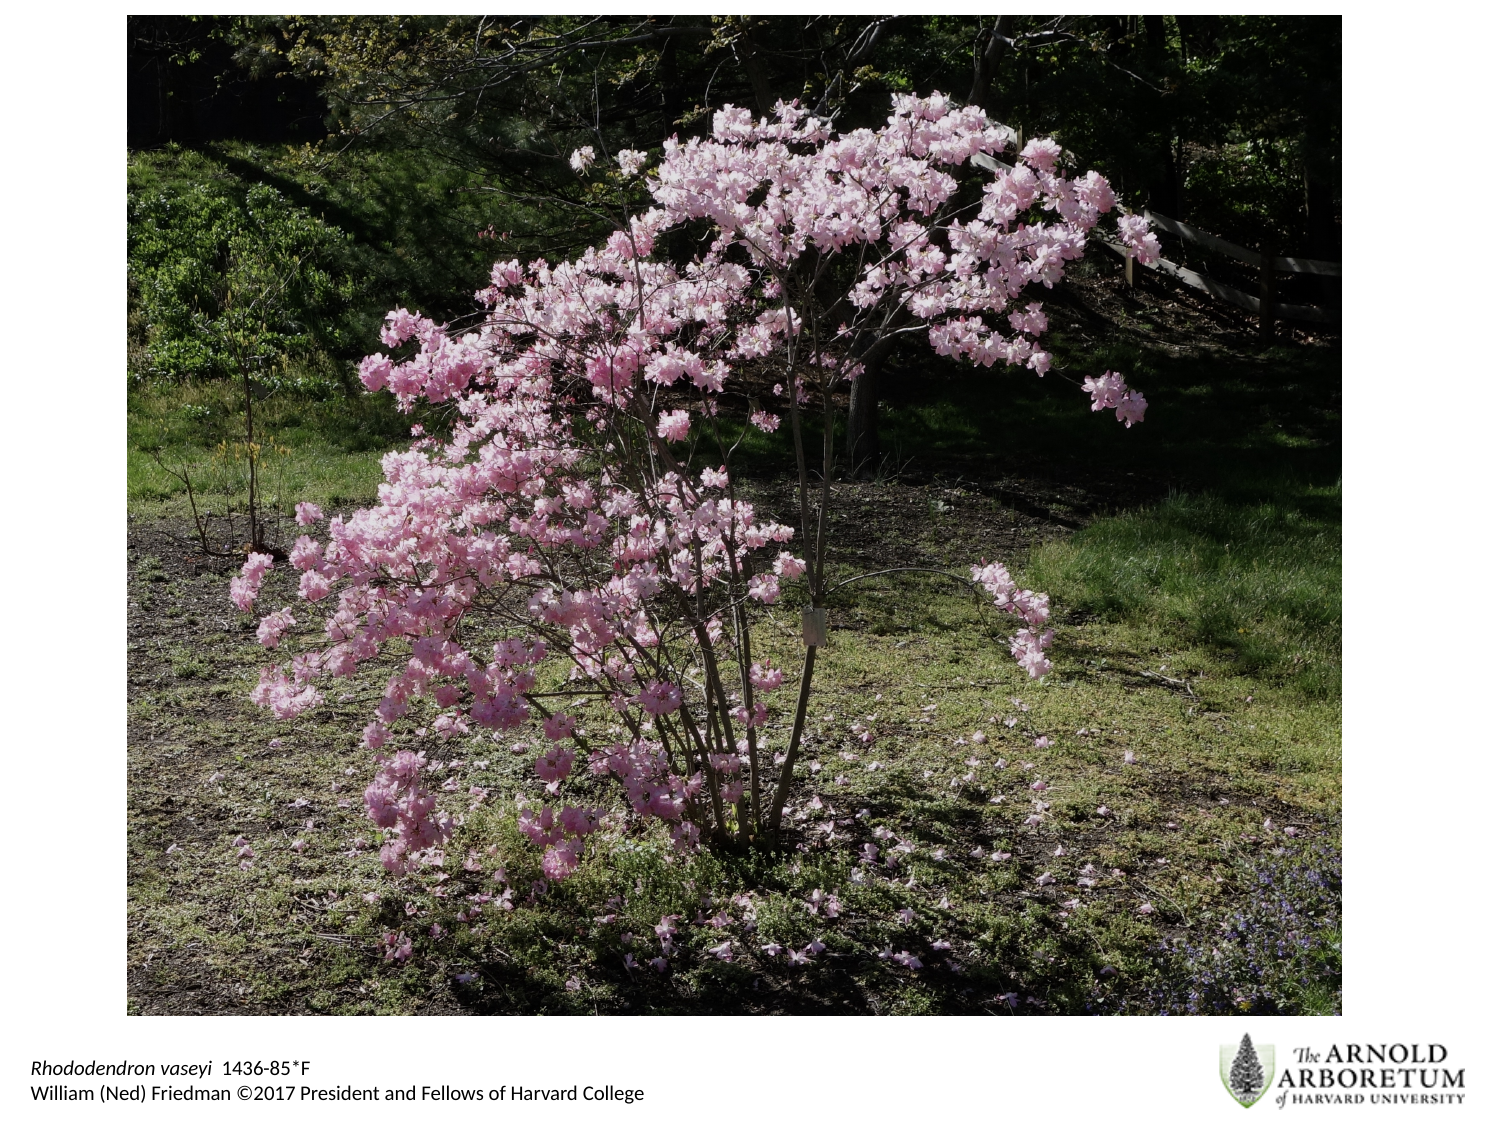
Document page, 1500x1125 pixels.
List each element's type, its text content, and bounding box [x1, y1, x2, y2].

picture [1218, 1031, 1465, 1110]
picture [126, 15, 1342, 1016]
text_box Rhododendron vaseyi 1436-85*F William (Ned) Friedman ©2017 President and Fellows of Harvard College [15, 1046, 1110, 1112]
